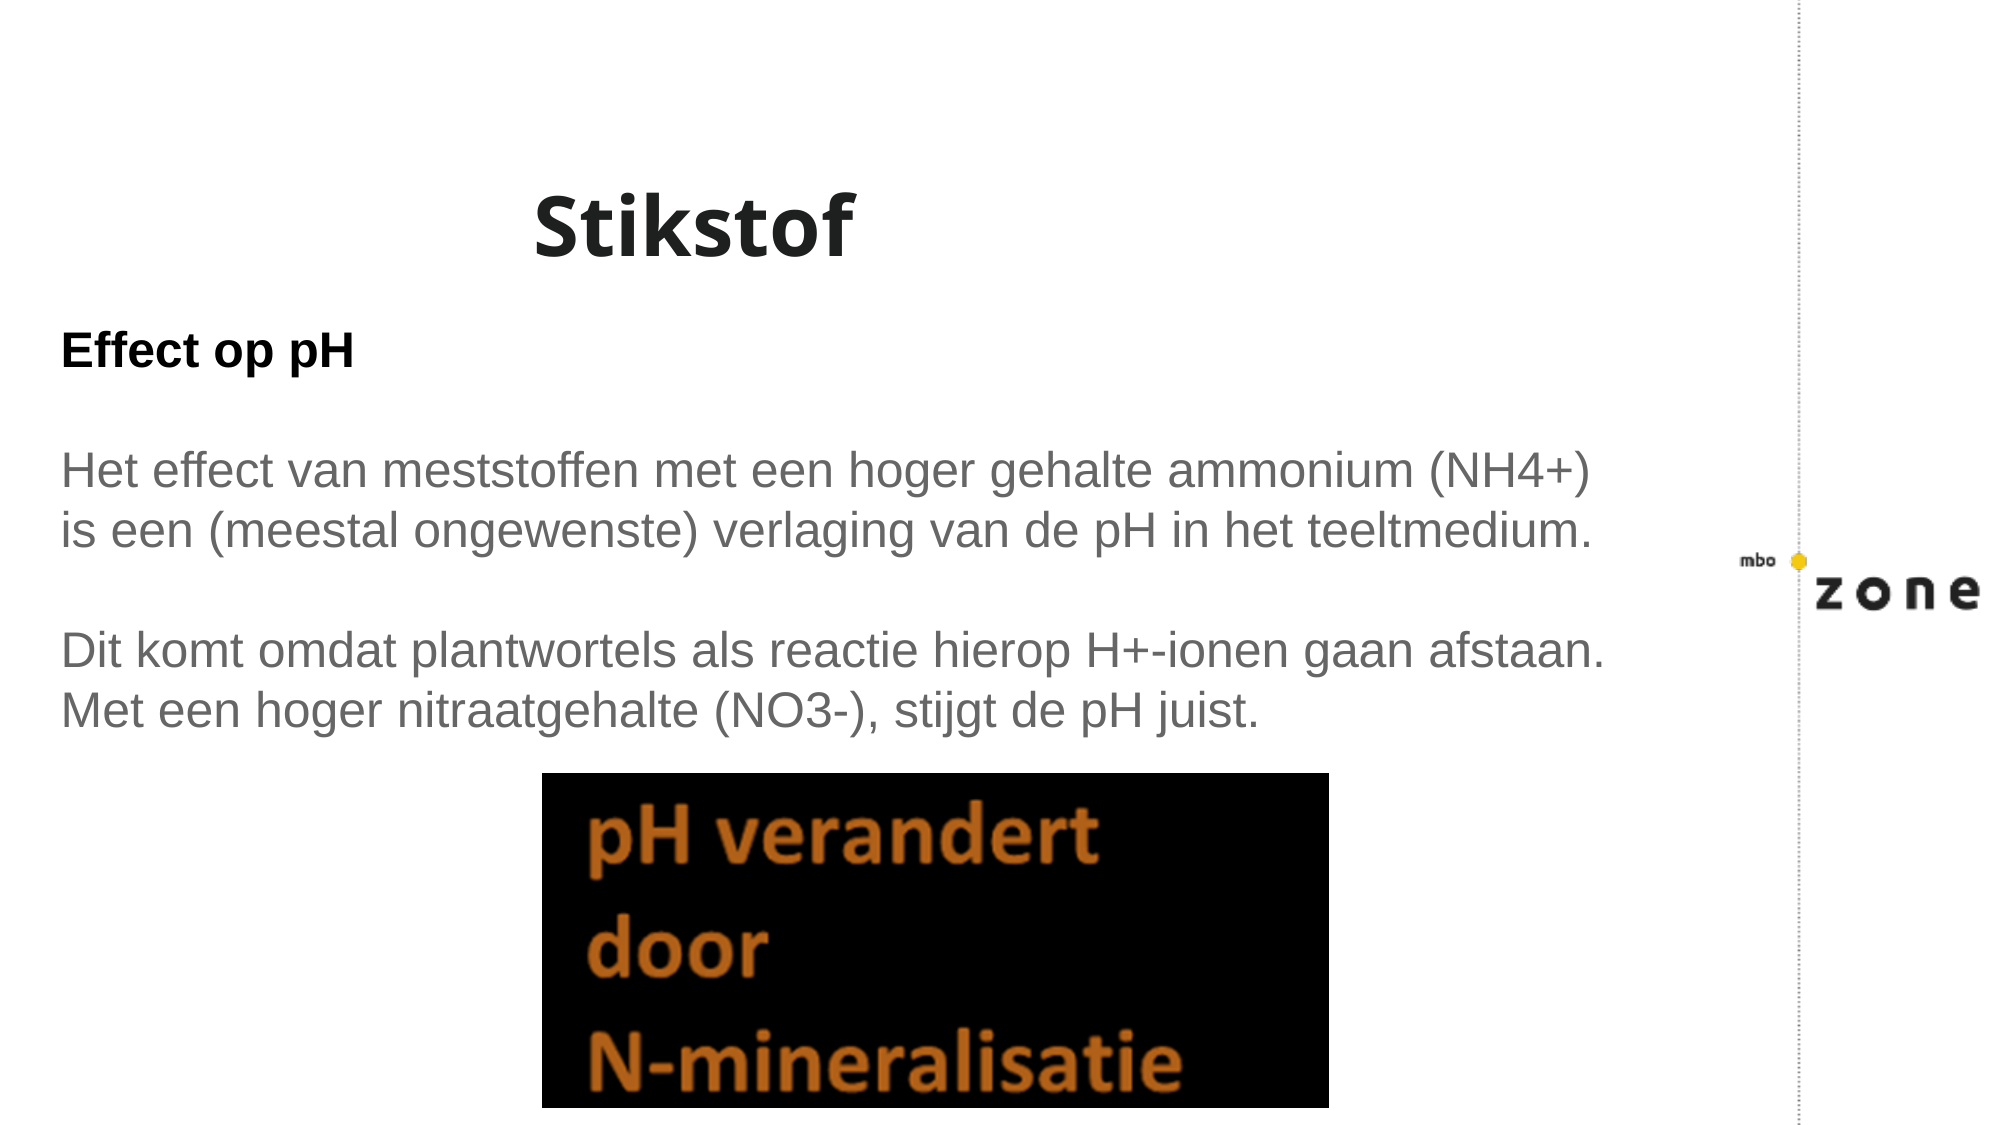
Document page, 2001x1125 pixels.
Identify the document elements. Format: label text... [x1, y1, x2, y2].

text_box Effect op pH Het effect van meststoffen met een hoger gehalte ammonium (NH4+) is een (meestal ongewenste) verlaging van de pH in het teeltmedium. Dit komt omdat plantwortels als reactie hierop H+-ionen gaan afstaan. Met een hoger nitraatgehalte (NO3-), stijgt de pH juist. [45, 310, 1638, 745]
title Stikstof [533, 184, 1467, 310]
list [362, 745, 1638, 992]
picture [1596, 0, 2001, 1125]
picture [542, 773, 1329, 1108]
